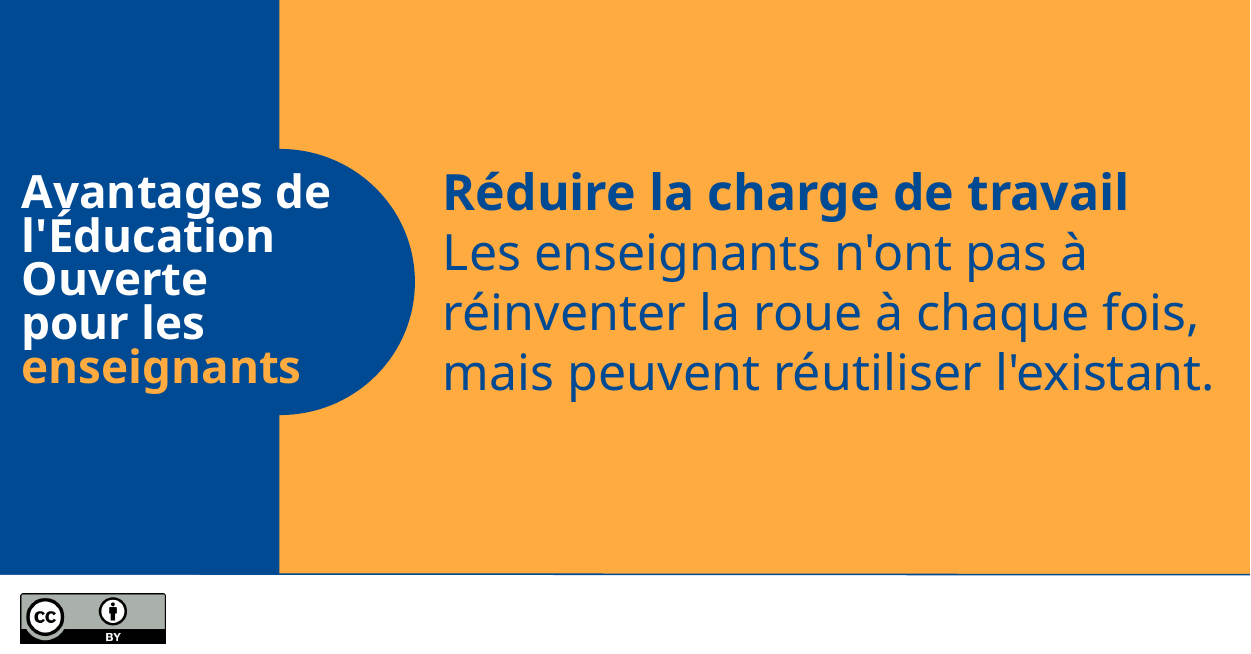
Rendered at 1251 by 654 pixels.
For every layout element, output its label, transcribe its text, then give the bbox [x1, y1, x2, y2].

text_box Réduire la charge de travail Les enseignants n'ont pas à réinventer la roue à chaque fois, mais peuvent réutiliser l'existant. [427, 145, 1250, 416]
text_box [0, 0, 280, 573]
text_box [234, 148, 327, 157]
text_box [348, 167, 415, 397]
picture [20, 592, 166, 645]
text_box Avantages de l'Éducation Ouverte pour les enseignants [6, 157, 348, 408]
text_box [237, 408, 324, 416]
text_box [0, 582, 1250, 654]
